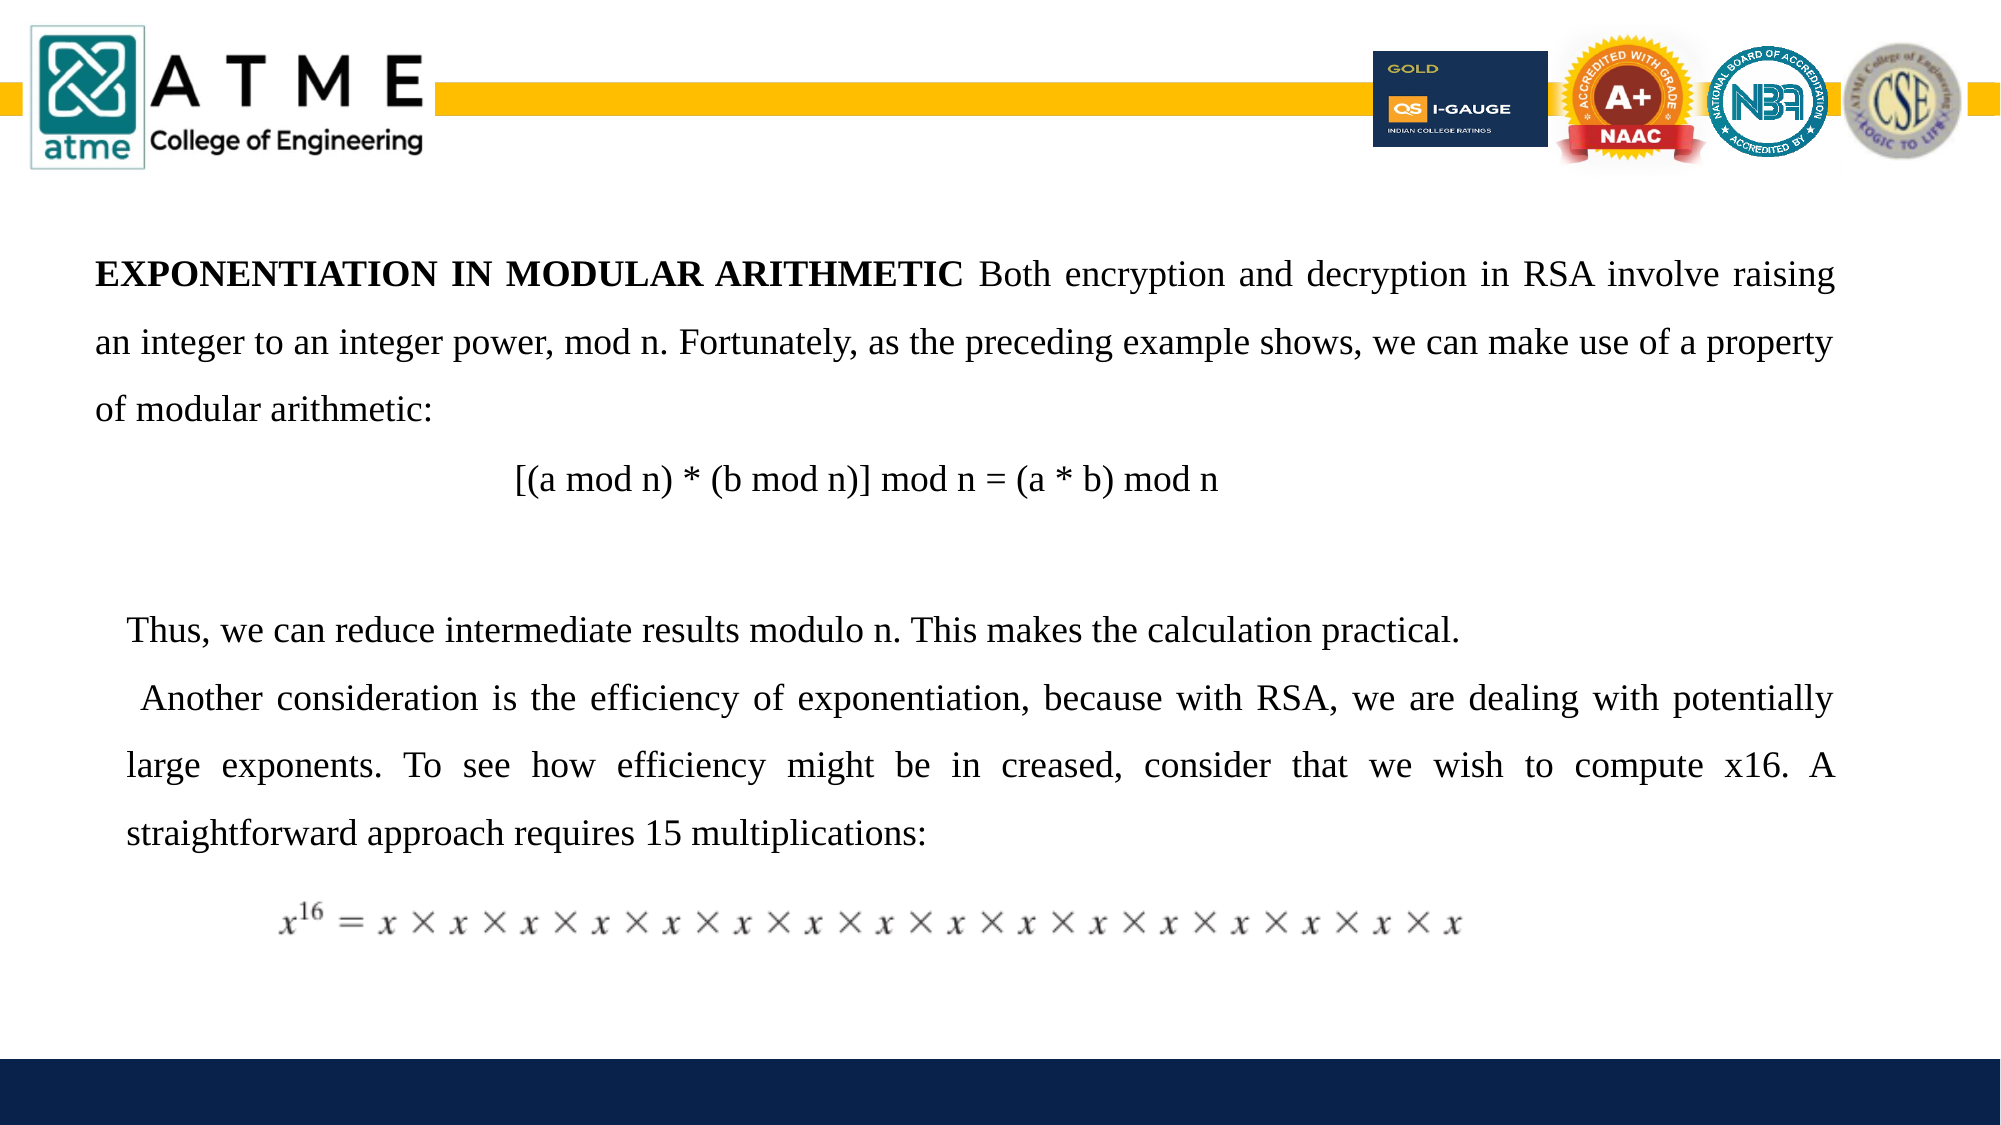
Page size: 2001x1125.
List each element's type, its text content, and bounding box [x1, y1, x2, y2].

text_box Thus, we can reduce intermediate results modulo n. This makes the calculation practical. Another consideration is the efficiency of exponentiation, because with RSA, we are dealing with potentially large exponents. To see how efficiency might be in creased, consider that we wish to compute x16. A straightforward approach requires 15 multiplications: [111, 575, 1851, 861]
text_box [(a mod n) * (b mod n)] mod n = (a * b) mod n [499, 446, 1501, 507]
text_box EXPONENTIATION IN MODULAR ARITHMETIC Both encryption and decryption in RSA involve raising an integer to an integer power, mod n. Fortunately, as the preceding example shows, we can make use of a property of modular arithmetic: [80, 219, 1851, 437]
picture [1840, 26, 1968, 176]
picture [1373, 20, 1828, 180]
picture [22, 15, 435, 178]
picture [274, 886, 1480, 954]
picture [0, 1059, 2001, 1125]
